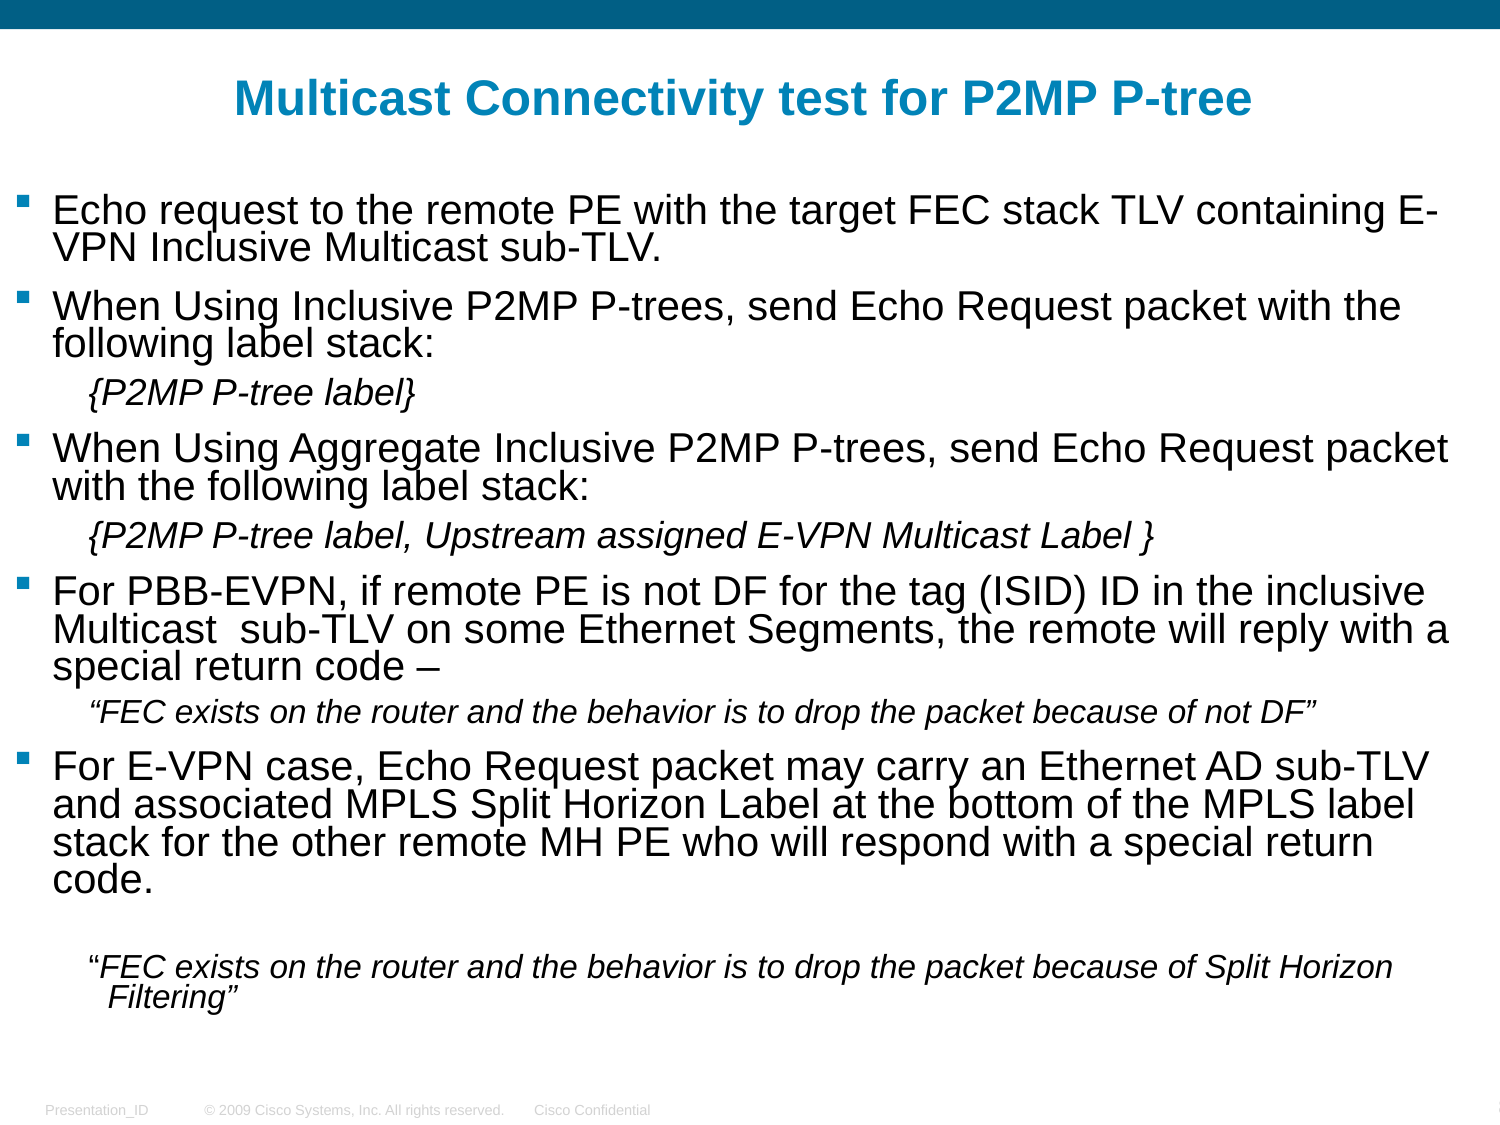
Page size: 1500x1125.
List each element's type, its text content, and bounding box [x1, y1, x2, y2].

title Multicast Connectivity test for P2MP P-tree [62, 37, 1426, 134]
list Echo request to the remote PE with the target FEC stack TLV containing E-VPN Inclusive Multicast sub-TLV. When Using Inclusive P2MP P-trees, send Echo Request packet with the following label stack: {P2MP P-tree label} When Using Aggregate Inclusive P2MP P-trees, send Echo Request packet with the following label stack: {P2MP P-tree label, Upstream assigned E-VPN Multicast Label } For PBB-EVPN, if remote PE is not DF for the tag (ISID) ID in the inclusive Multicast sub-TLV on some Ethernet Segments, the remote will reply with a special return code – “FEC exists on the router and the behavior is to drop the packet because of not DF” For E-VPN case, Echo Request packet may carry an Ethernet AD sub-TLV and associated MPLS Split Horizon Label at the bottom of the MPLS label stack for the other remote MH PE who will respond with a special return code. “FEC exists on the router and the behavior is to drop the packet because of Split Horizon Filtering” [0, 187, 1500, 1063]
